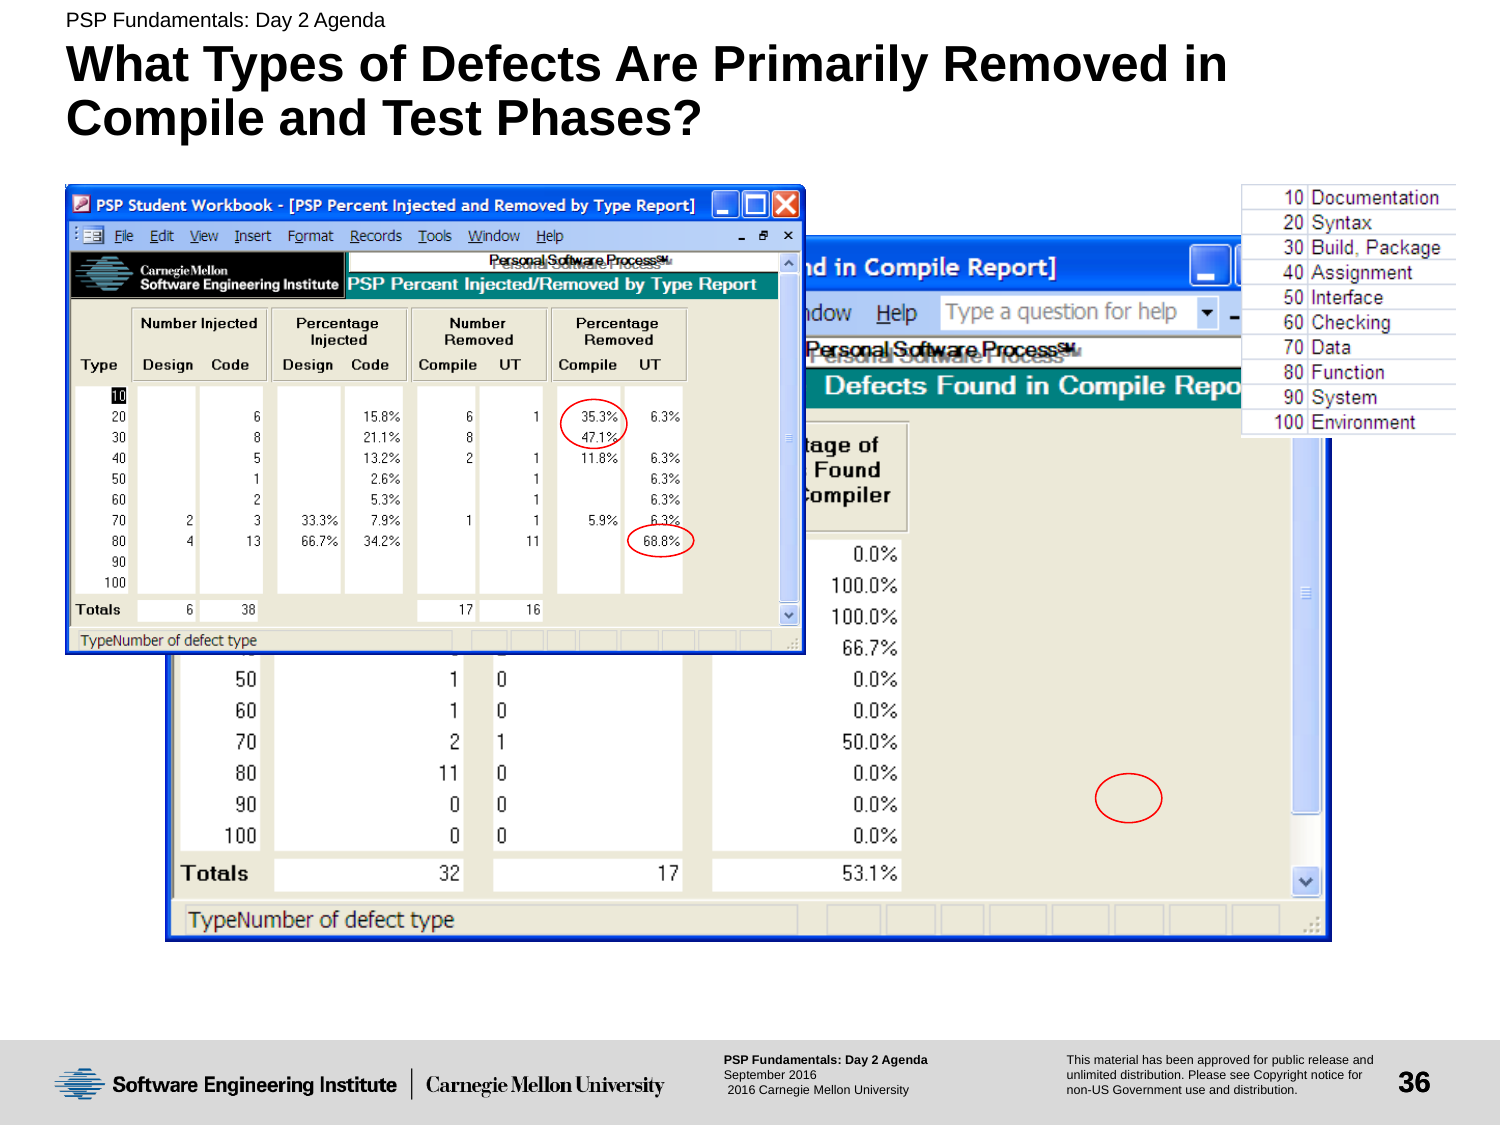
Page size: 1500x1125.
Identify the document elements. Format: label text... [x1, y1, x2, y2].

picture [1241, 184, 1456, 438]
title What Types of Defects Are Primarily Removed in Compile and Test Phases? [65, 37, 1430, 148]
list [165, 235, 1332, 942]
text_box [65, 184, 806, 655]
picture [46, 1061, 673, 1104]
